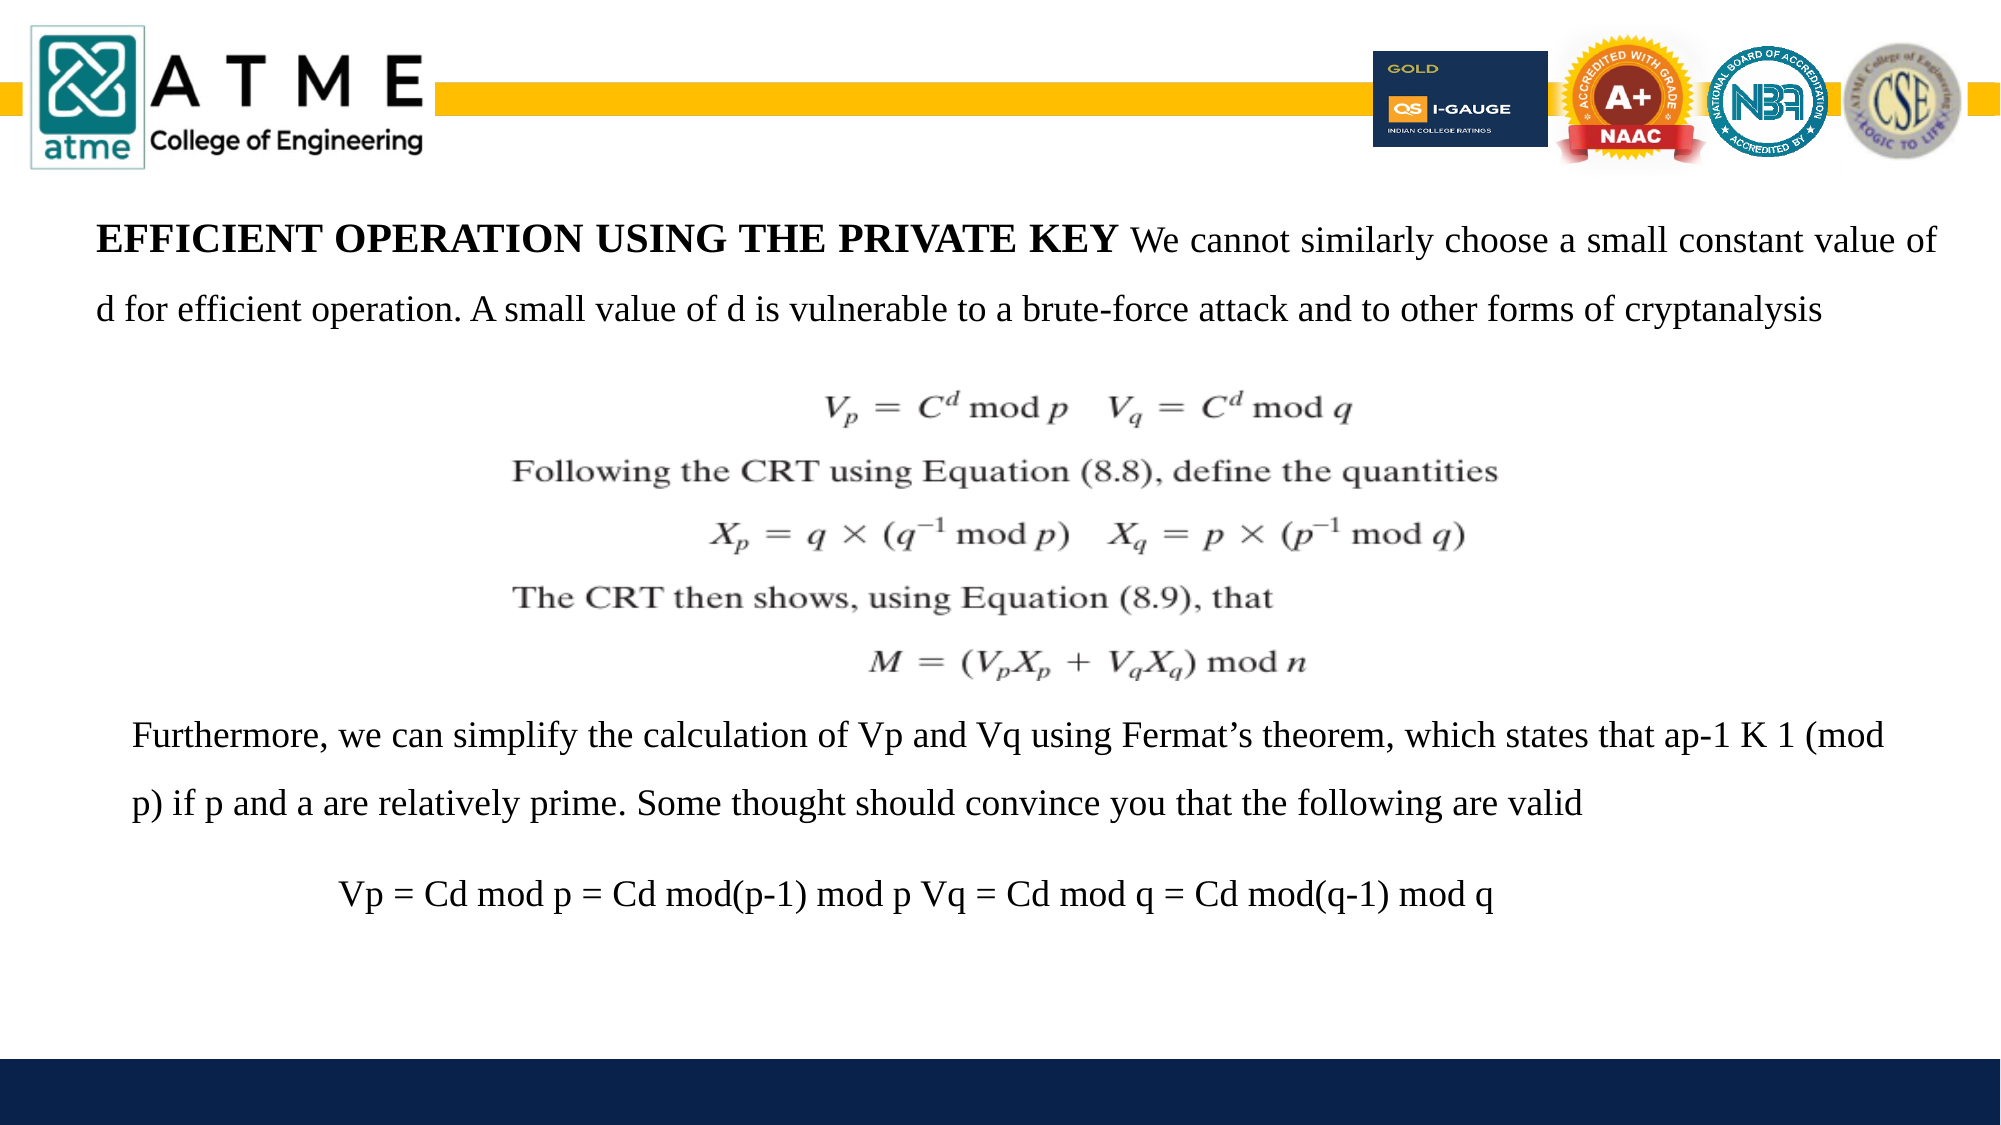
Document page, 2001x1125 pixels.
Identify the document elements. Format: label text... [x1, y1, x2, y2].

text_box Vp = Cd mod p = Cd mod(p-1) mod p Vq = Cd mod q = Cd mod(q-1) mod q [323, 861, 1672, 922]
picture [1840, 26, 1968, 176]
text_box Furthermore, we can simplify the calculation of Vp and Vq using Fermat’s theorem, which states that ap-1 K 1 (mod p) if p and a are relatively prime. Some thought should convince you that the following are valid [117, 680, 1918, 831]
picture [495, 367, 1506, 681]
picture [22, 15, 435, 178]
picture [0, 1059, 2001, 1125]
text_box EFFICIENT OPERATION USING THE PRIVATE KEY We cannot similarly choose a small constant value of d for efficient operation. A small value of d is vulnerable to a brute-force attack and to other forms of cryptanalysis [81, 178, 1954, 337]
picture [1373, 20, 1828, 178]
